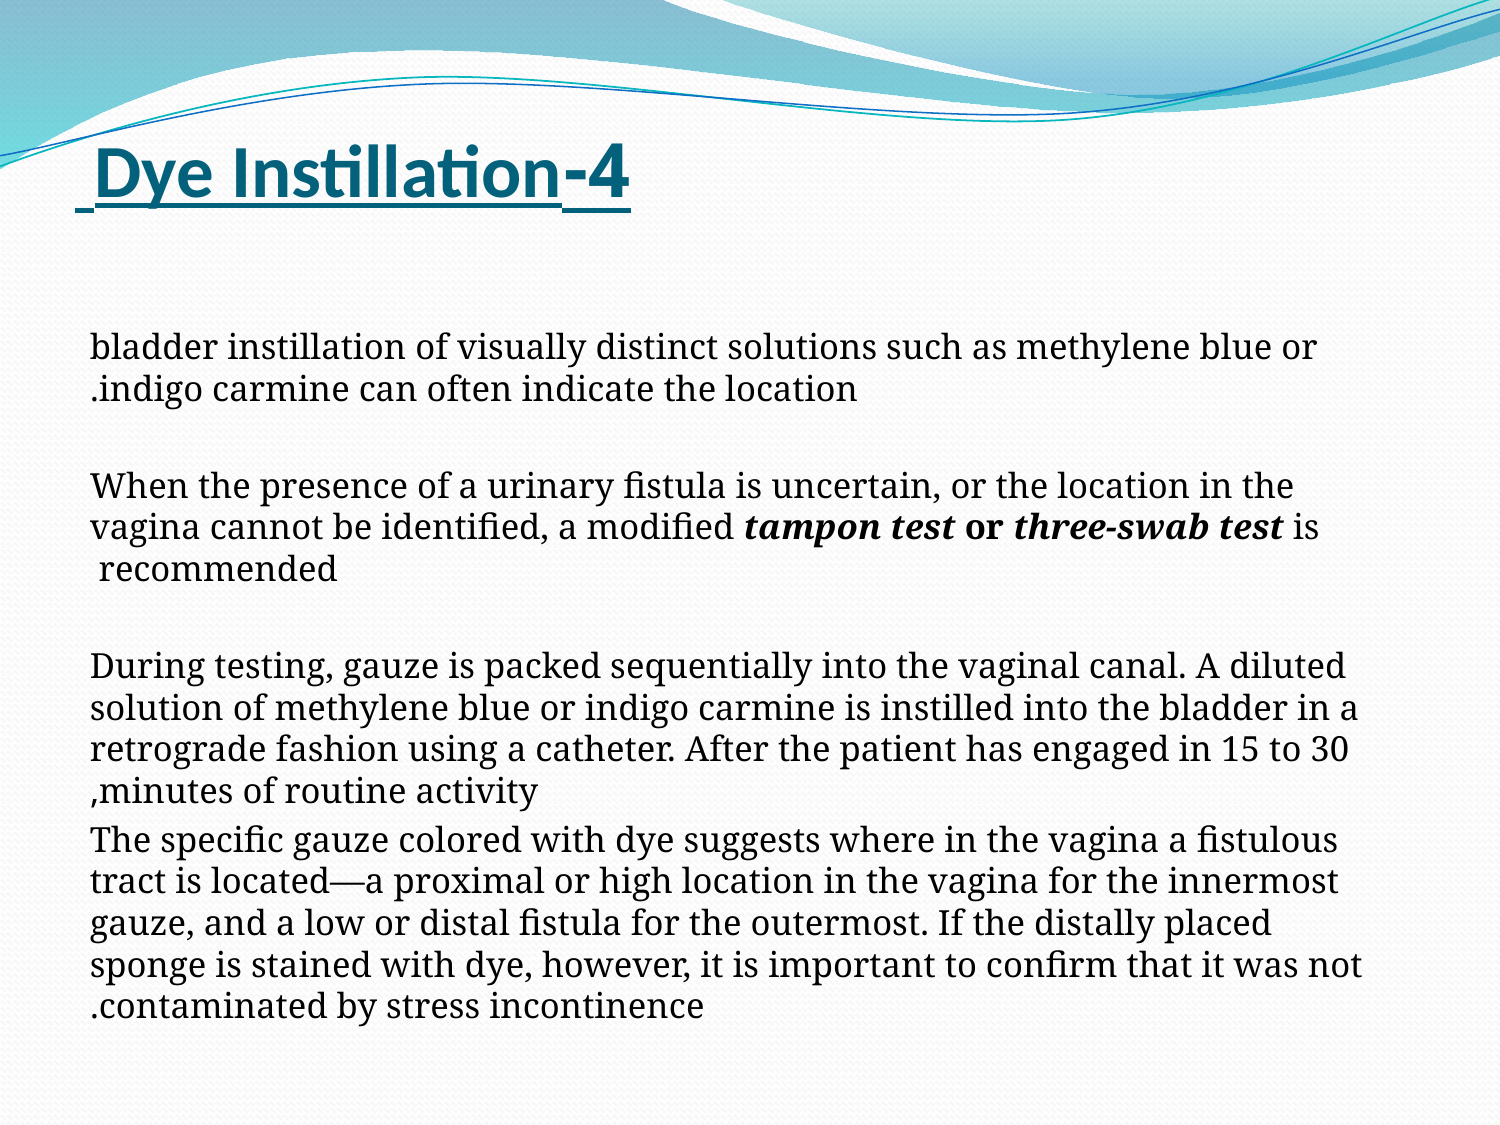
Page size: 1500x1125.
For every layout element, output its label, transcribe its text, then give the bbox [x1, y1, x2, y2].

list bladder instillation of visually distinct solutions such as methylene blue or indigo carmine can often indicate the location. When the presence of a urinary fistula is uncertain, or the location in the vagina cannot be identified, a modified tampon test or three-swab test is recommended During testing, gauze is packed sequentially into the vaginal canal. A diluted solution of methylene blue or indigo carmine is instilled into the bladder in a retrograde fashion using a catheter. After the patient has engaged in 15 to 30 minutes of routine activity, The specific gauze colored with dye suggests where in the vagina a fistulous tract is located—a proximal or high location in the vagina for the innermost gauze, and a low or distal fistula for the outermost. If the distally placed sponge is stained with dye, however, it is important to confirm that it was not contaminated by stress incontinence. [75, 317, 1425, 1038]
title 4-Dye Instillation [75, 115, 1425, 303]
